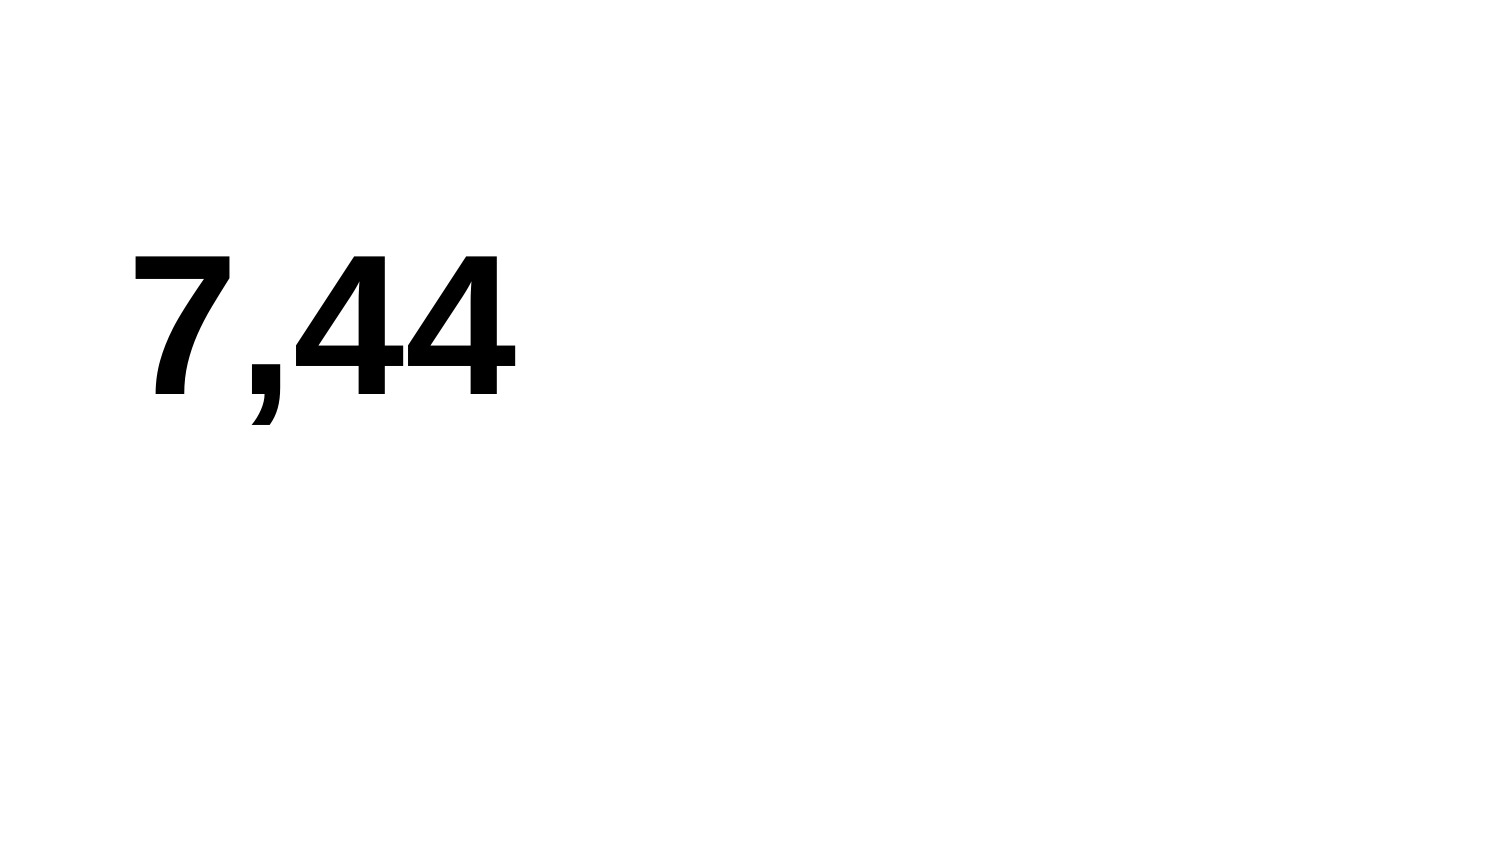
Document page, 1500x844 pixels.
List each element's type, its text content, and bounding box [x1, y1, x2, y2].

text_box 7,44 [112, 259, 1388, 450]
